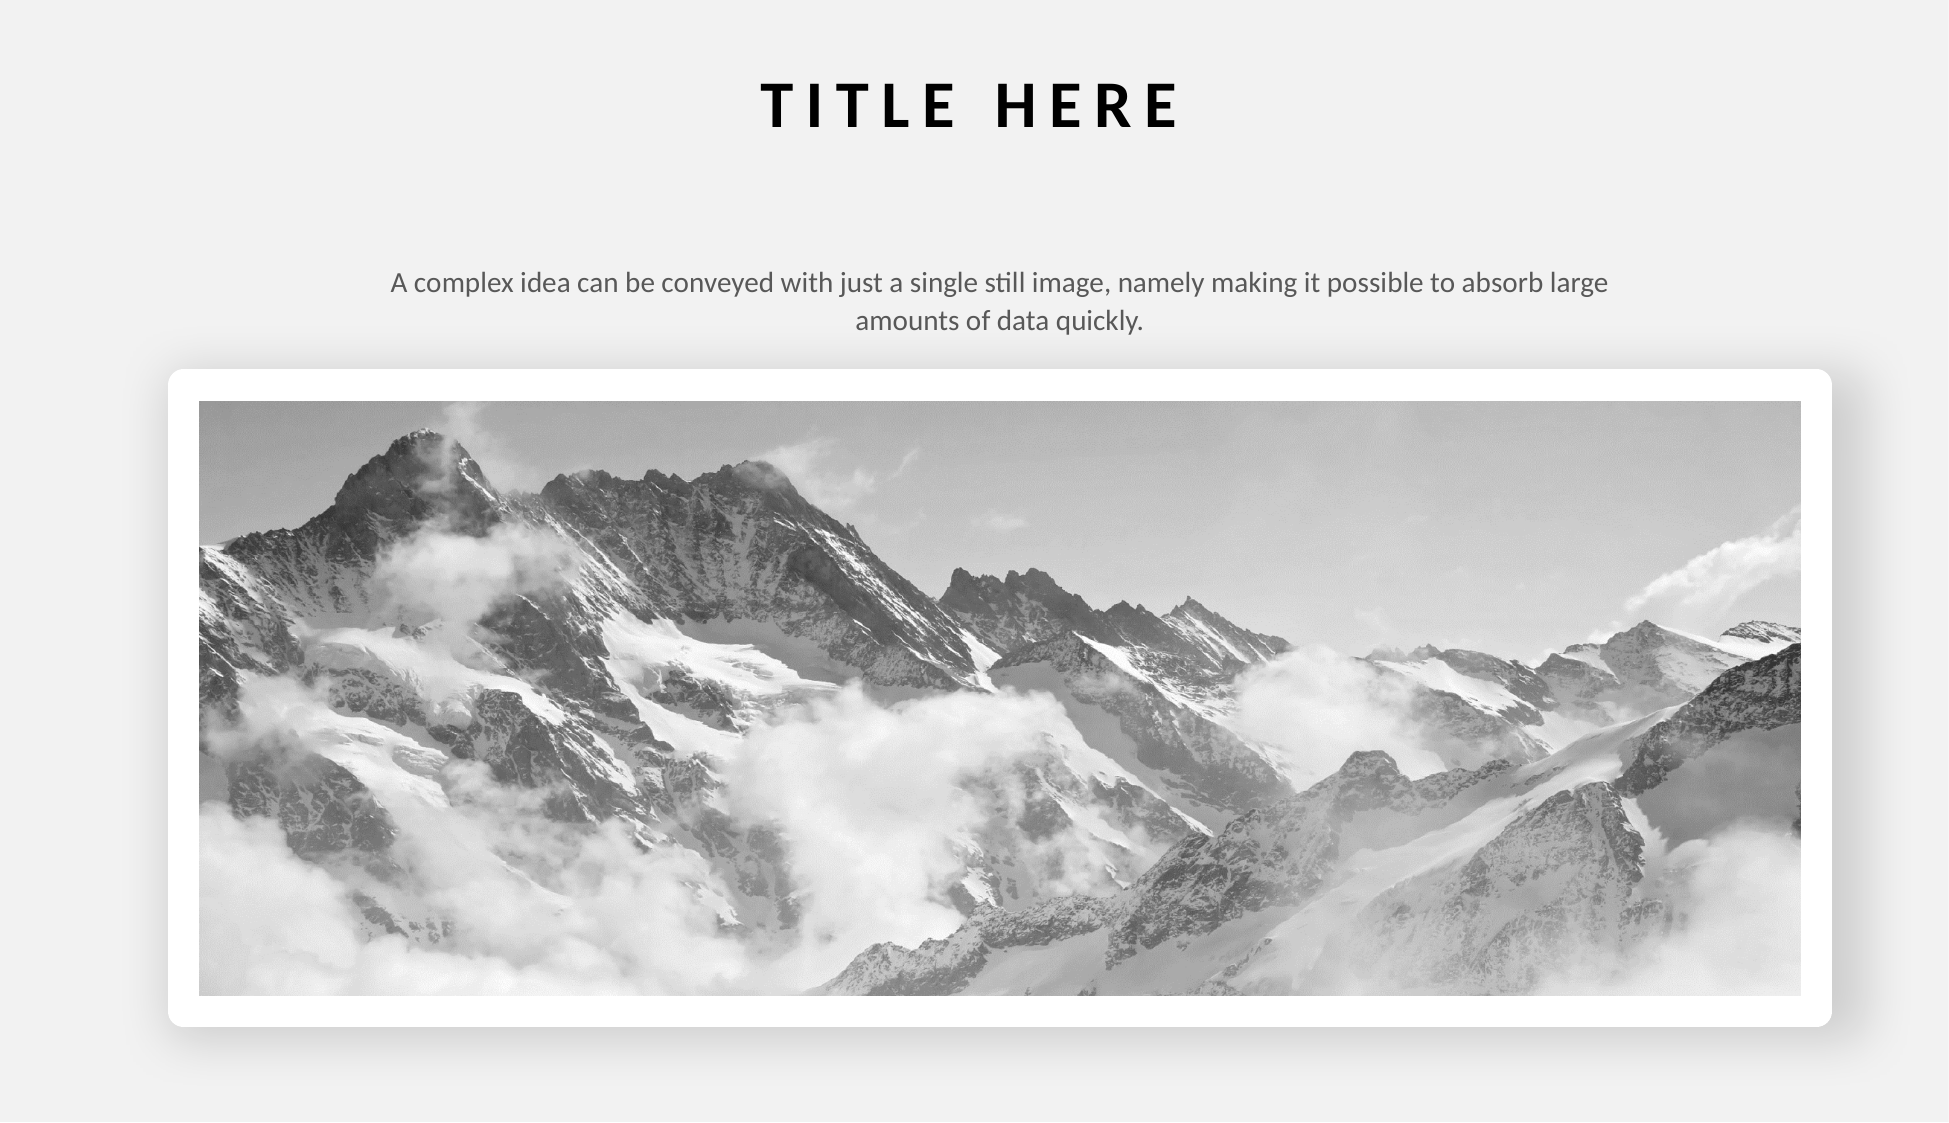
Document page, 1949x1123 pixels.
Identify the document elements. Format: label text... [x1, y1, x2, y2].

text_box TITLE HERE [289, 53, 1649, 148]
picture [198, 400, 1802, 996]
text_box A complex idea can be conveyed with just a single still image, namely making it possible to absorb large amounts of data quickly. [362, 253, 1638, 344]
